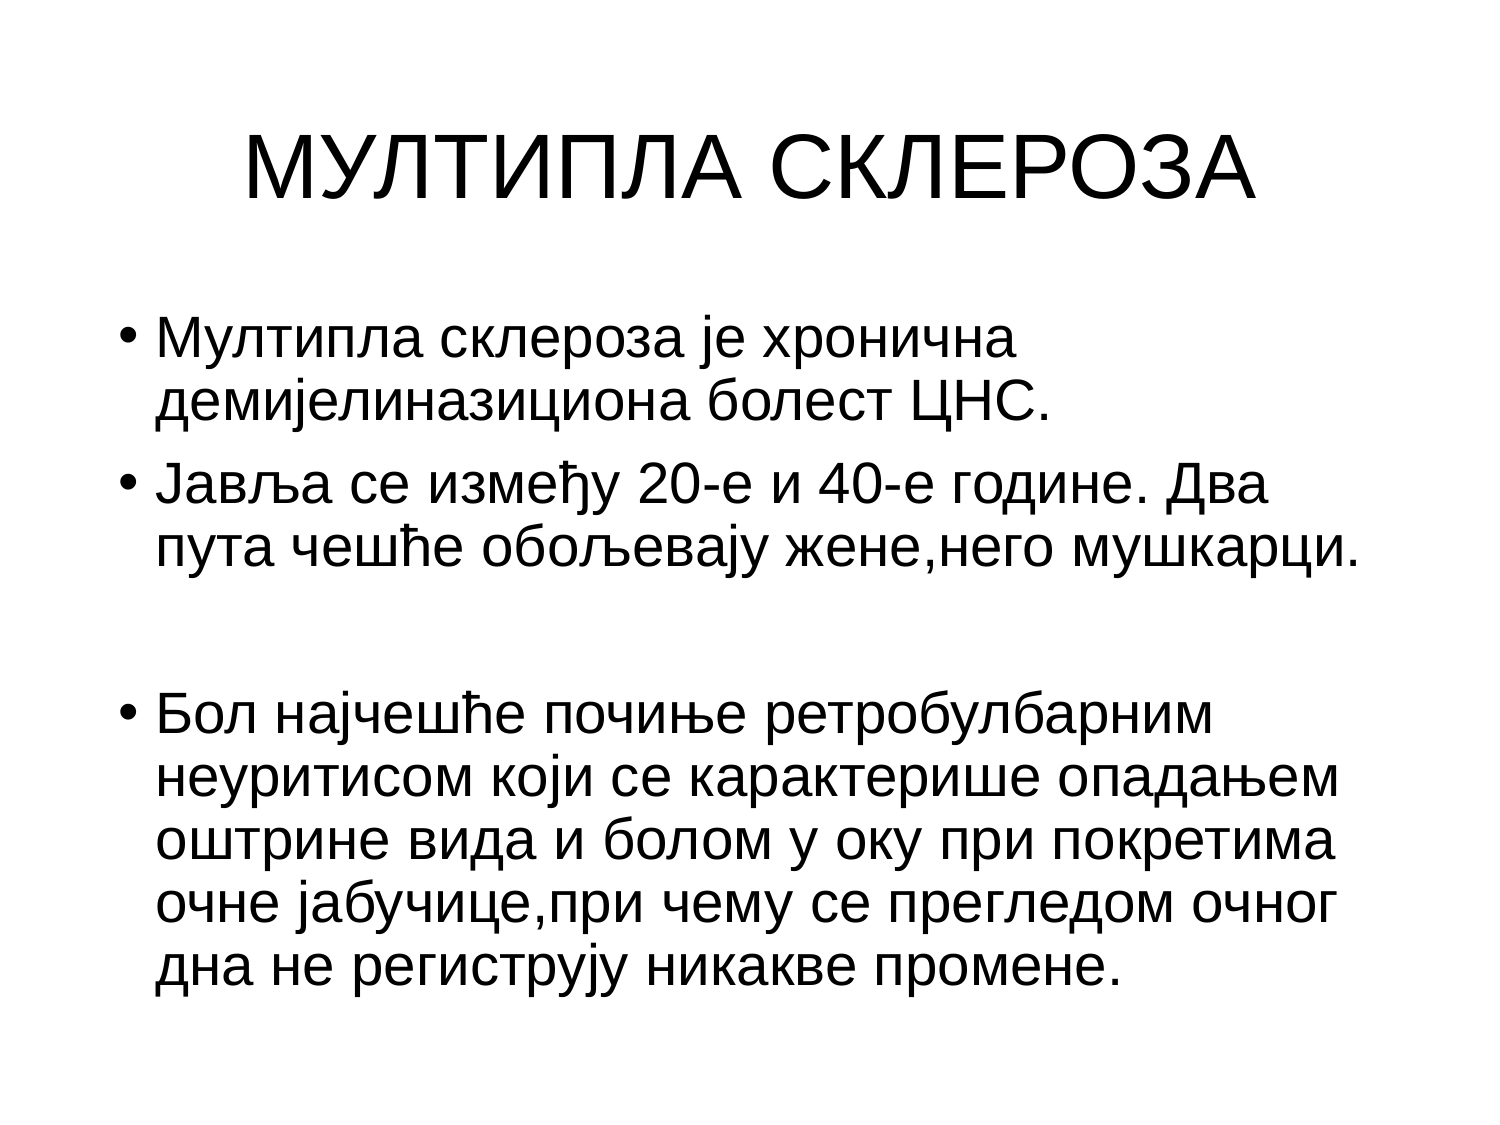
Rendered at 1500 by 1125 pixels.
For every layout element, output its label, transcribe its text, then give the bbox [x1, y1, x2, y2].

list Мултипла склероза је хронична демијелиназициона болест ЦНС. Јавља се између 20-е и 40-е године. Два пута чешће обољевају жене,него мушкарци. Бол најчешће почиње ретробулбарним неуритисом који се карактерише опадањем оштрине вида и болом у оку при покретима очне јабучице,при чему се прегледом очног дна не региструју никакве промене. [103, 299, 1397, 1014]
title МУЛТИПЛА СКЛЕРОЗА [103, 59, 1397, 278]
